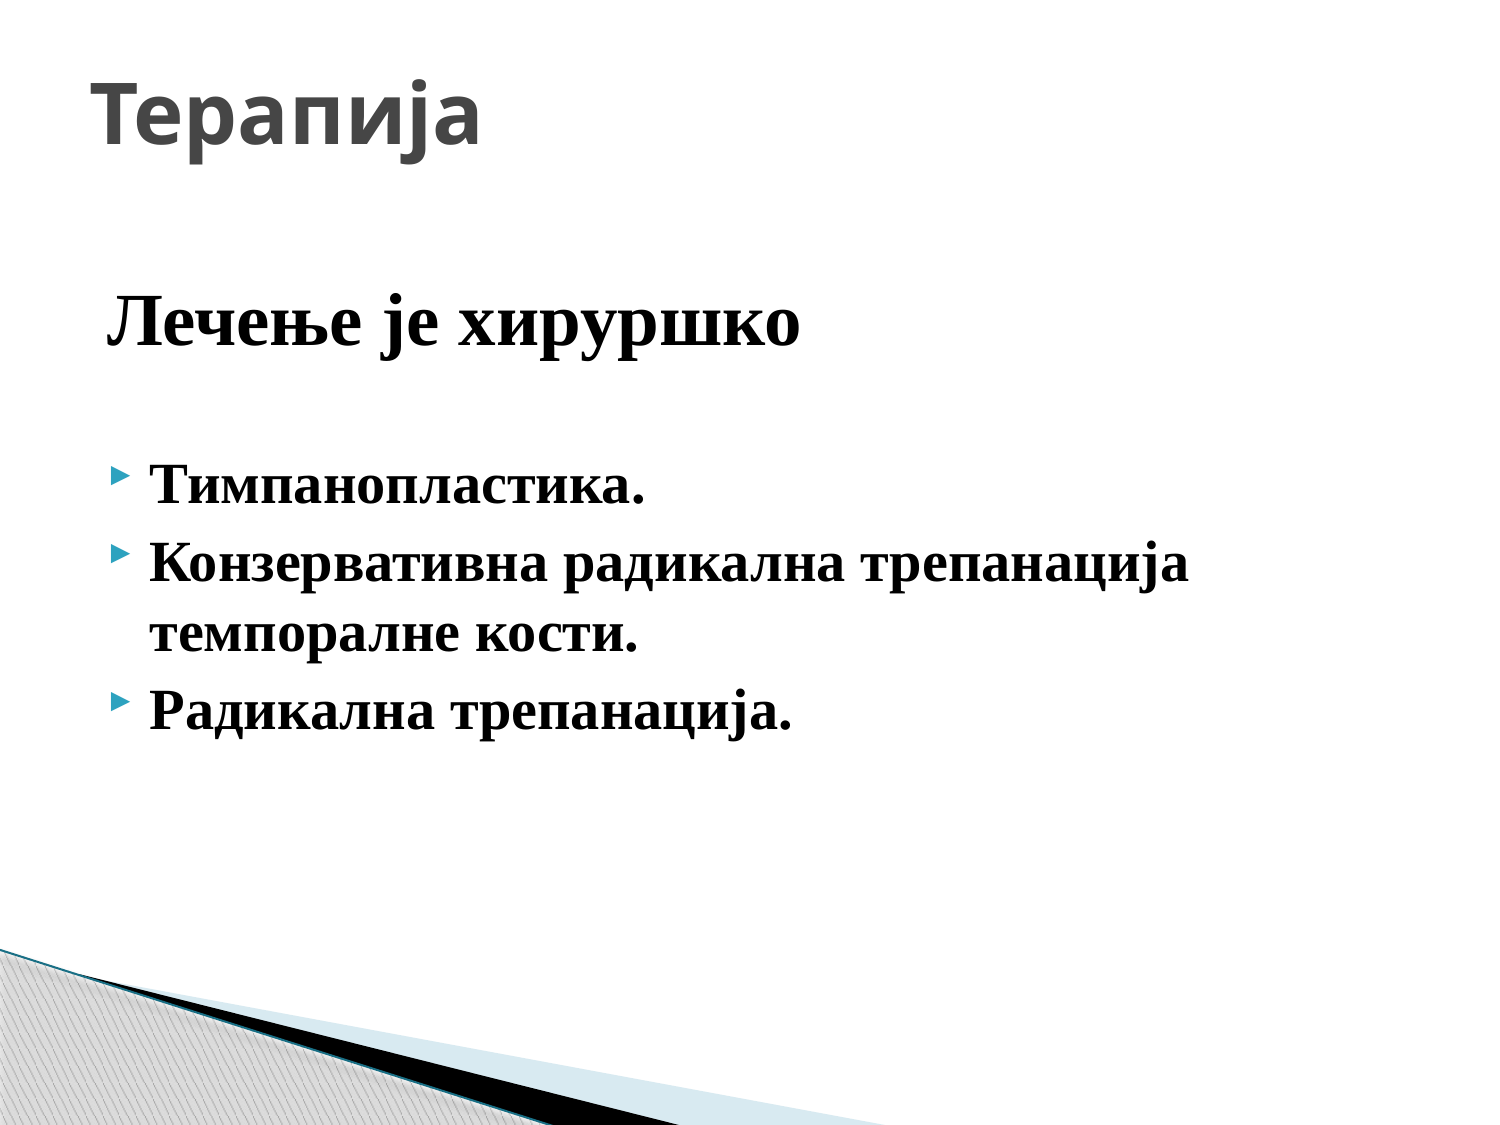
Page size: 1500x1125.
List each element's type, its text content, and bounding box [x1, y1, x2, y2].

list Лечење је хируршко Тимпанопластика. Конзервативна радикална трепанација темпоралне кости. Радикална трепанација. [75, 187, 1425, 1075]
title Терапија [75, 45, 1425, 175]
